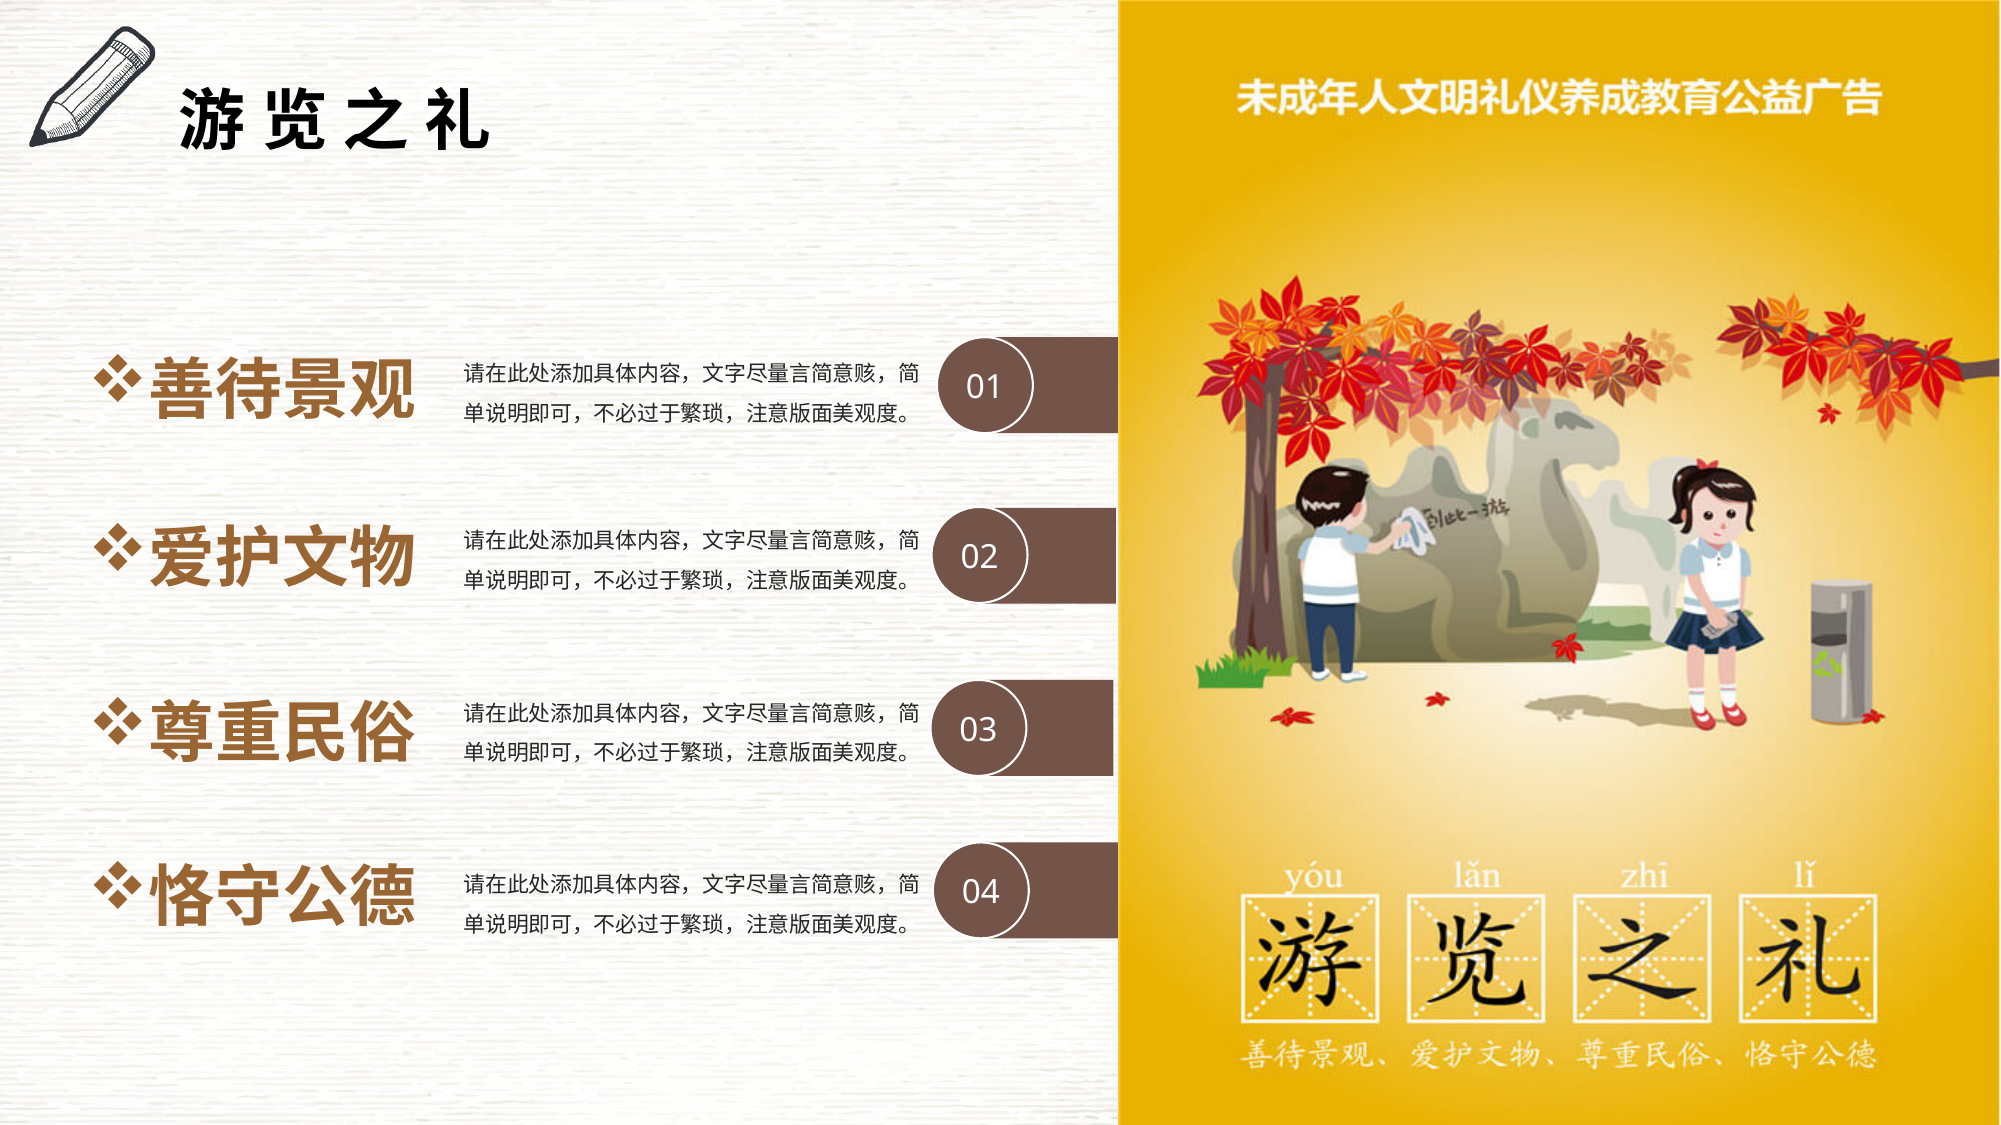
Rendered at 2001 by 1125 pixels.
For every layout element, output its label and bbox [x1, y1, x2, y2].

picture [0, 0, 2000, 1125]
text_box [930, 337, 1117, 939]
